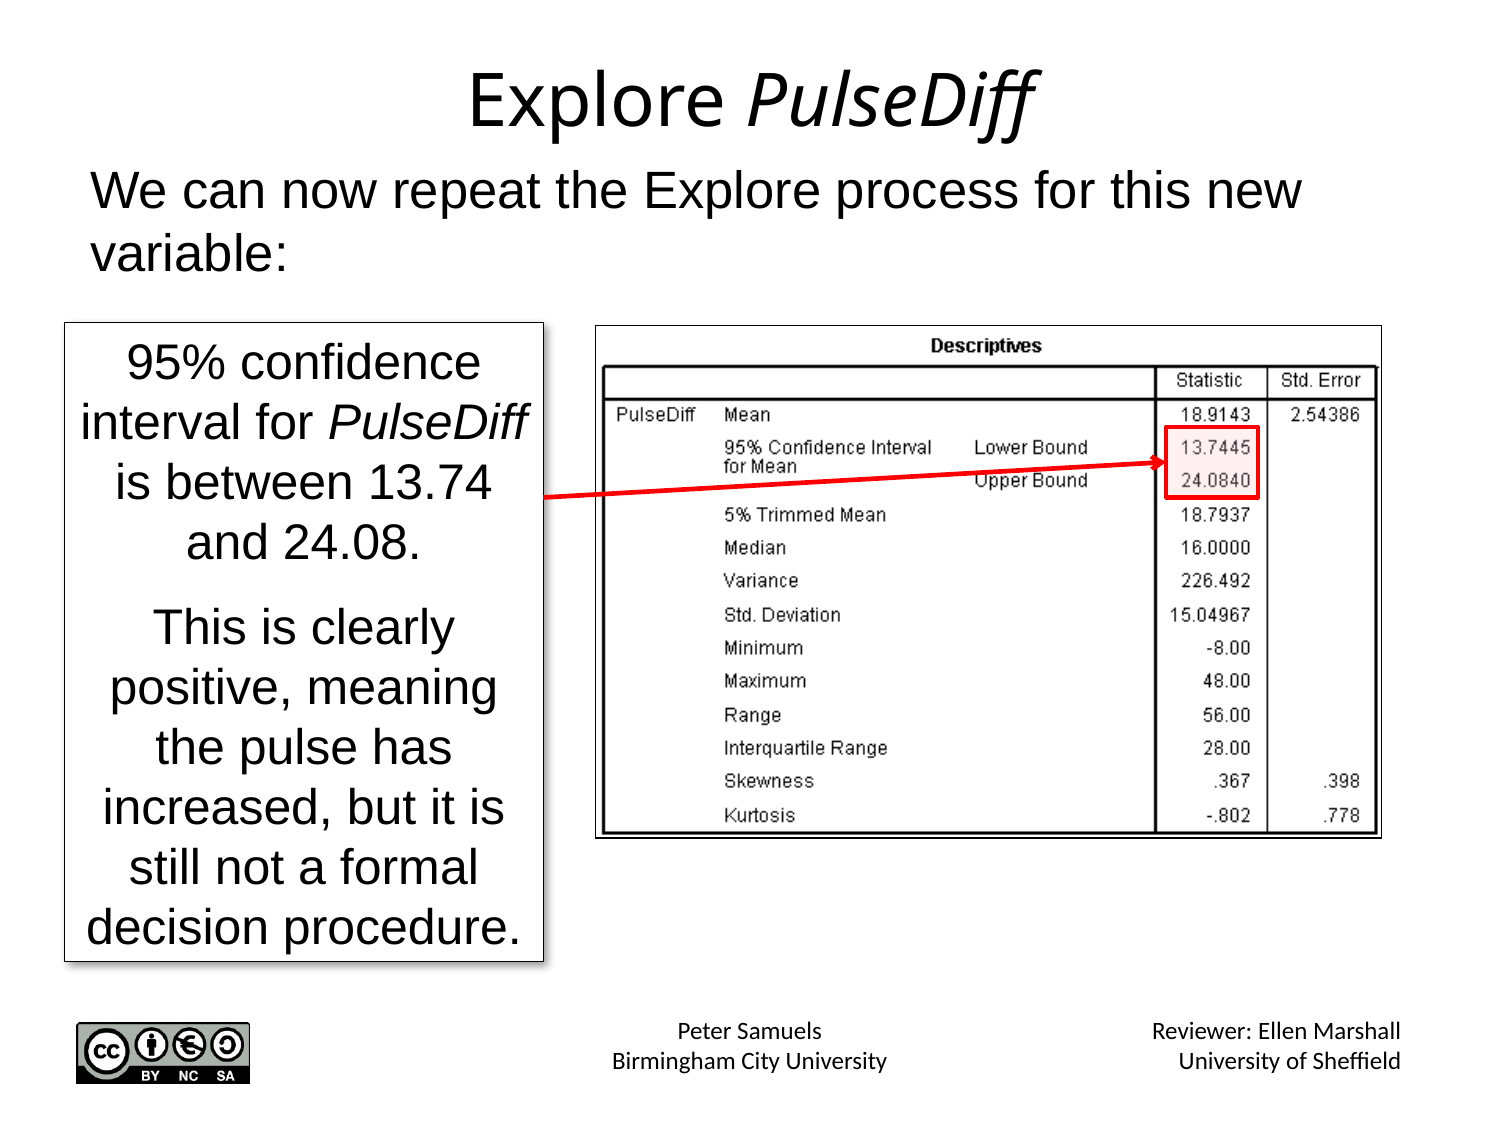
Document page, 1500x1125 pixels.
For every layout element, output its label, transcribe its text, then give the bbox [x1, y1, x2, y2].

picture [596, 325, 1381, 838]
picture [76, 1022, 251, 1084]
text_box Reviewer: Ellen Marshall University of Sheffield [1038, 1007, 1417, 1083]
text_box 95% confidence interval for PulseDiff is between 13.74 and 24.08. This is clearly positive, meaning the pulse has increased, but it is still not a formal decision procedure. [64, 322, 544, 962]
text_box Peter Samuels Birmingham City University [549, 1007, 951, 1083]
list We can now repeat the Explore process for this new variable: [75, 149, 1425, 291]
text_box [542, 461, 1167, 498]
title Explore PulseDiff [75, 45, 1425, 149]
